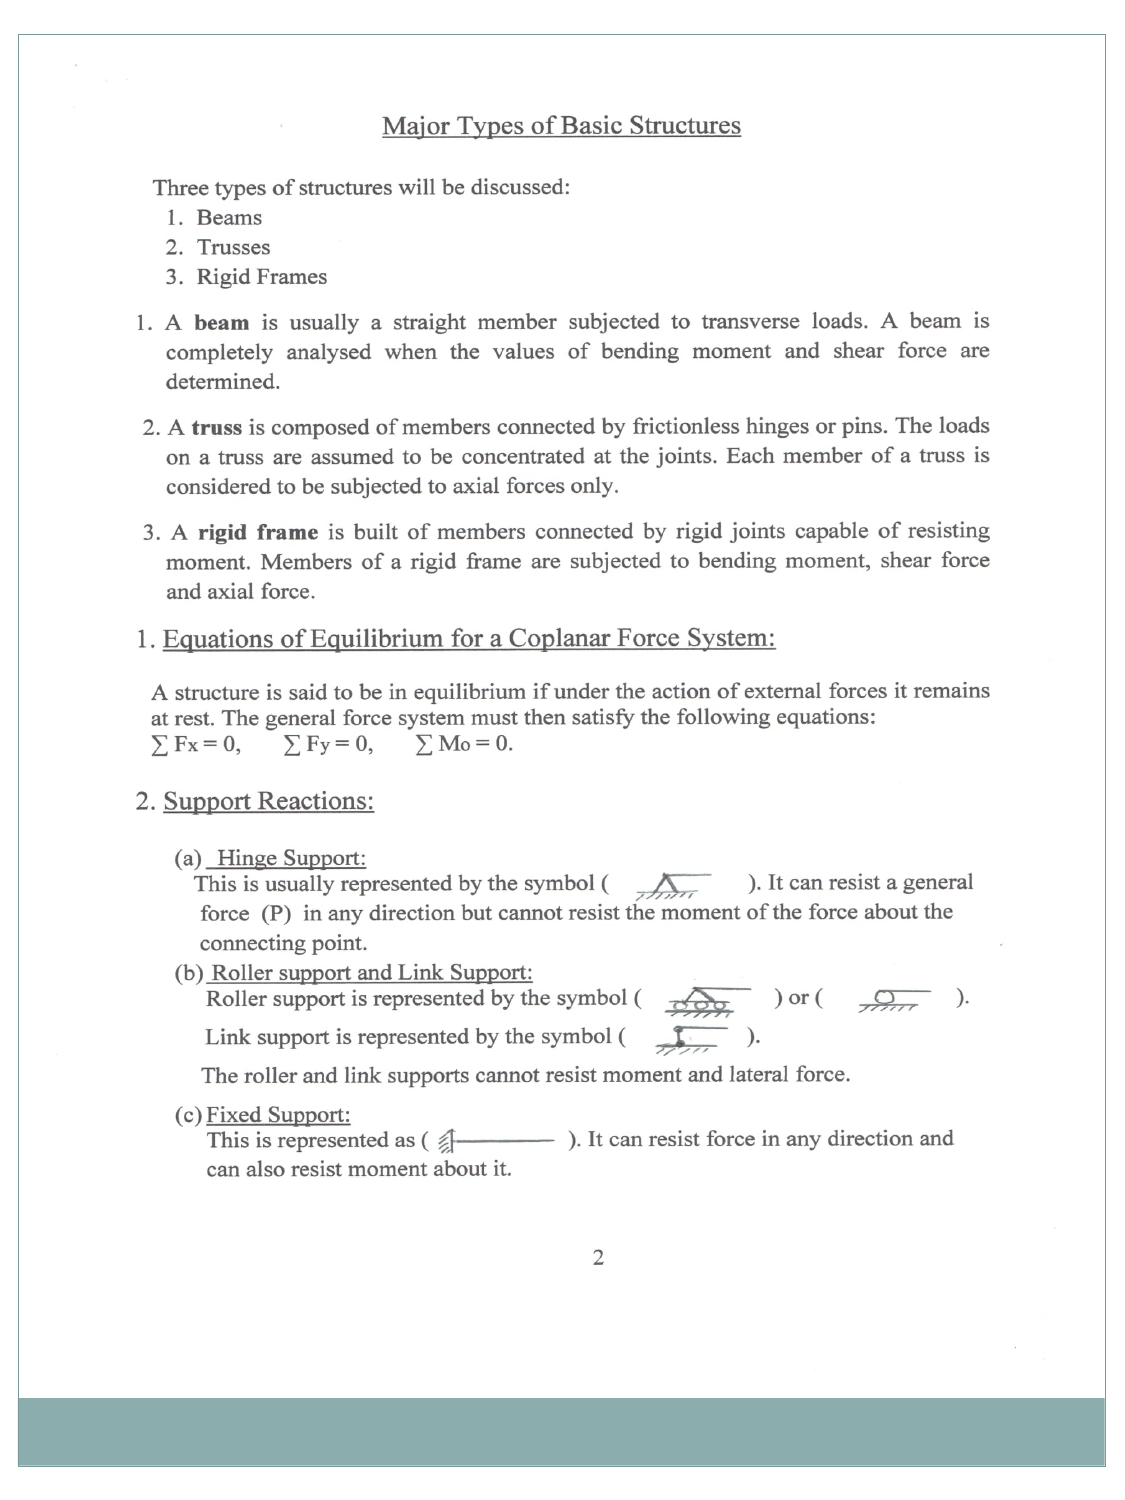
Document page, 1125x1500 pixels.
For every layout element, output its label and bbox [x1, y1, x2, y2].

picture [46, 49, 1063, 1388]
